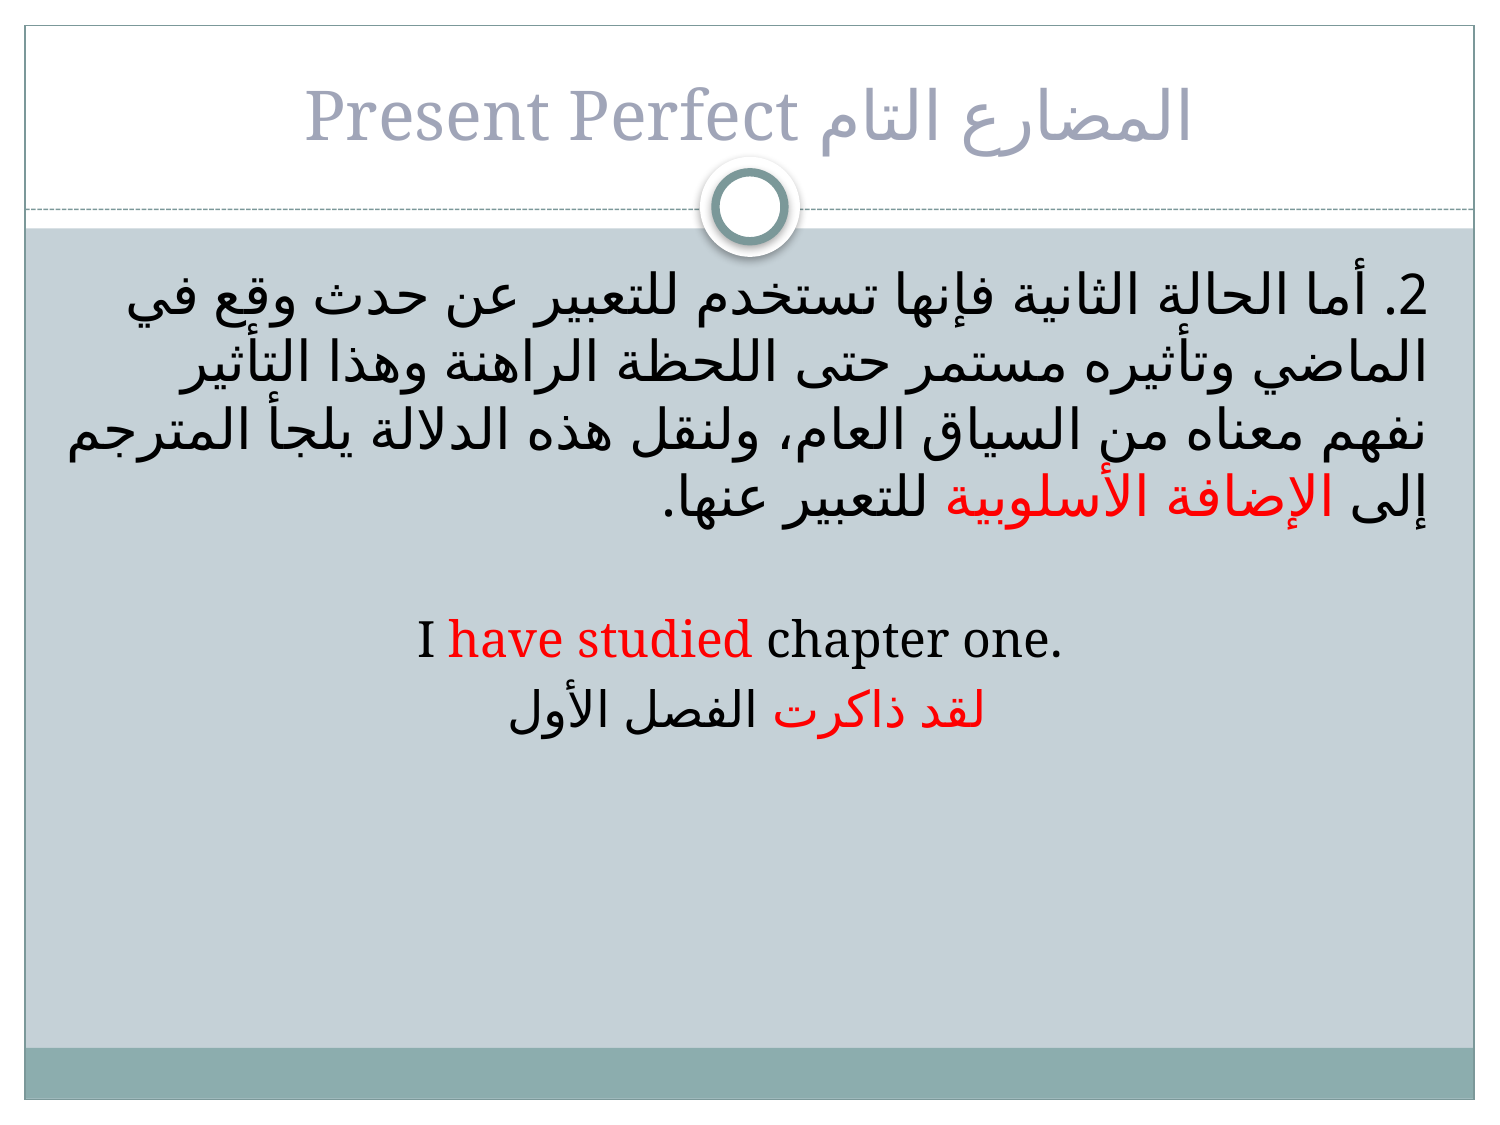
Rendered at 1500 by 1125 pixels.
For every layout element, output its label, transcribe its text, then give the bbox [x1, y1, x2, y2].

title المضارع التام Present Perfect [49, 37, 1450, 162]
list 2. أما الحالة الثانية فإنها تستخدم للتعبير عن حدث وقع في الماضي وتأثيره مستمر حتى اللحظة الراهنة وهذا التأثير نفهم معناه من السياق العام، ولنقل هذه الدلالة يلجأ المترجم إلى الإضافة الأسلوبية للتعبير عنها. I have studied chapter one. لقد ذاكرت الفصل الأول [49, 250, 1445, 1001]
